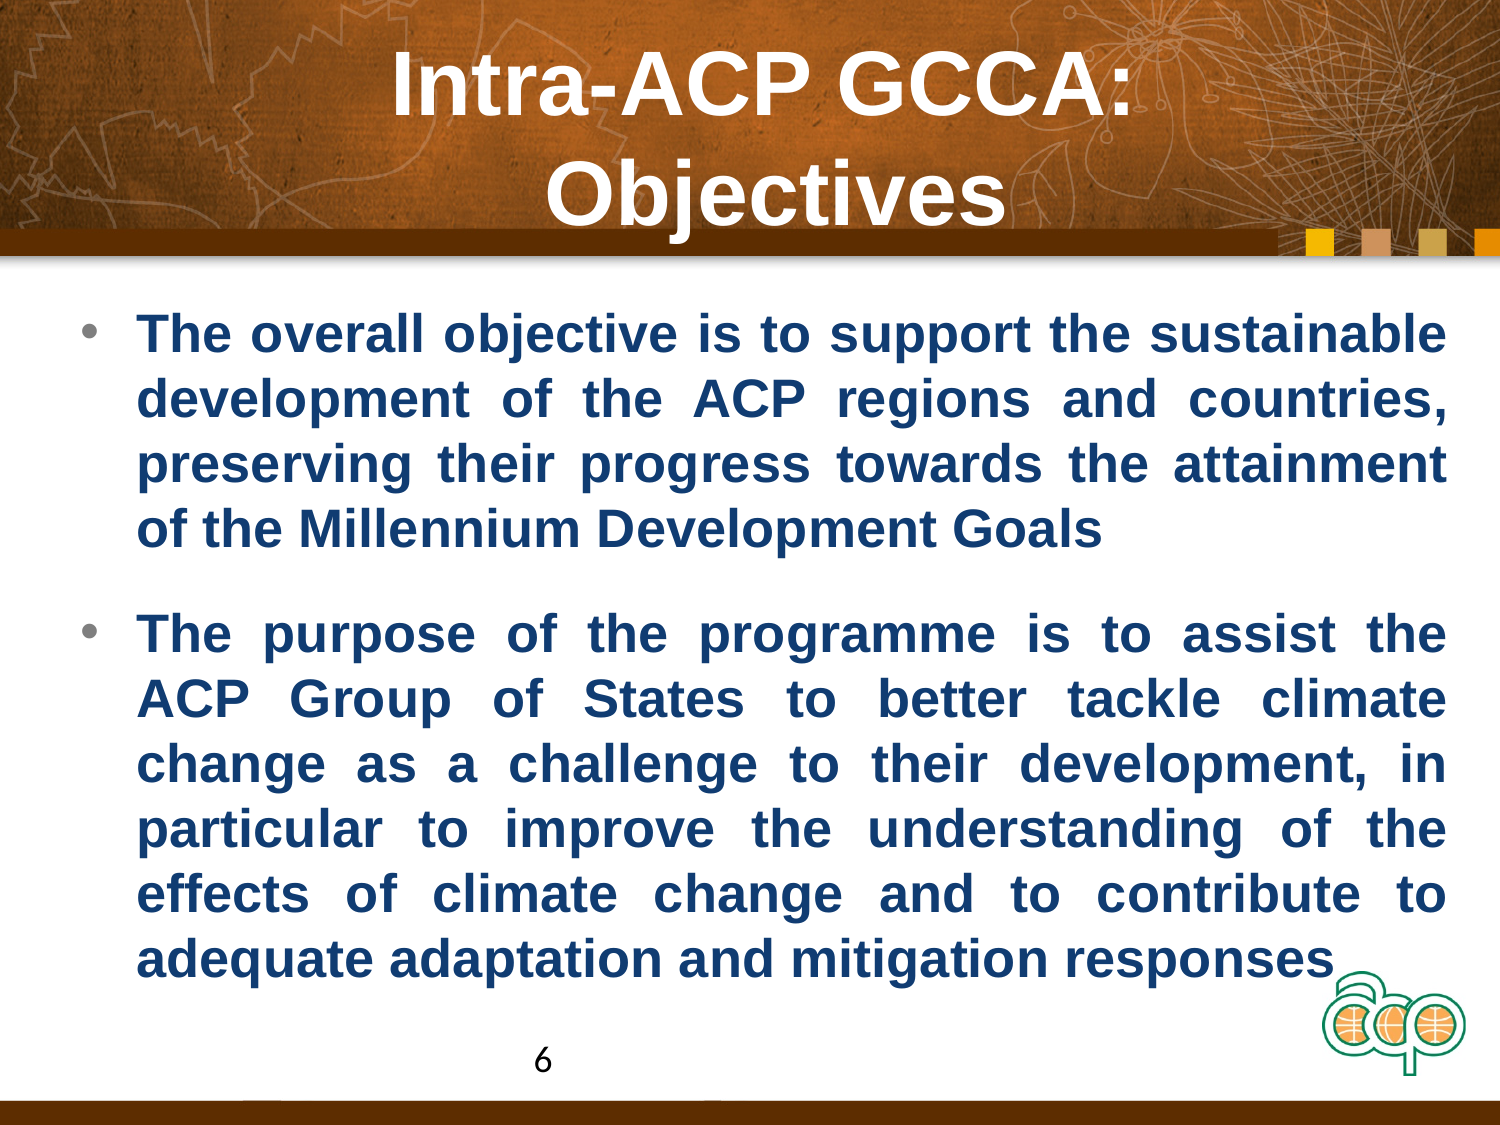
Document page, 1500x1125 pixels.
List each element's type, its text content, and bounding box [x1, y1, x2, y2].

list The overall objective is to support the sustainable development of the ACP regions and countries, preserving their progress towards the attainment of the Millennium Development Goals The purpose of the programme is to assist the ACP Group of States to better tackle climate change as a challenge to their development, in particular to improve the understanding of the effects of climate change and to contribute to adequate adaptation and mitigation responses [64, 290, 1466, 1079]
slide_number 6 [518, 1027, 869, 1071]
picture [0, 0, 1500, 1125]
title Intra-ACP GCCA: Objectives [76, 0, 1477, 268]
